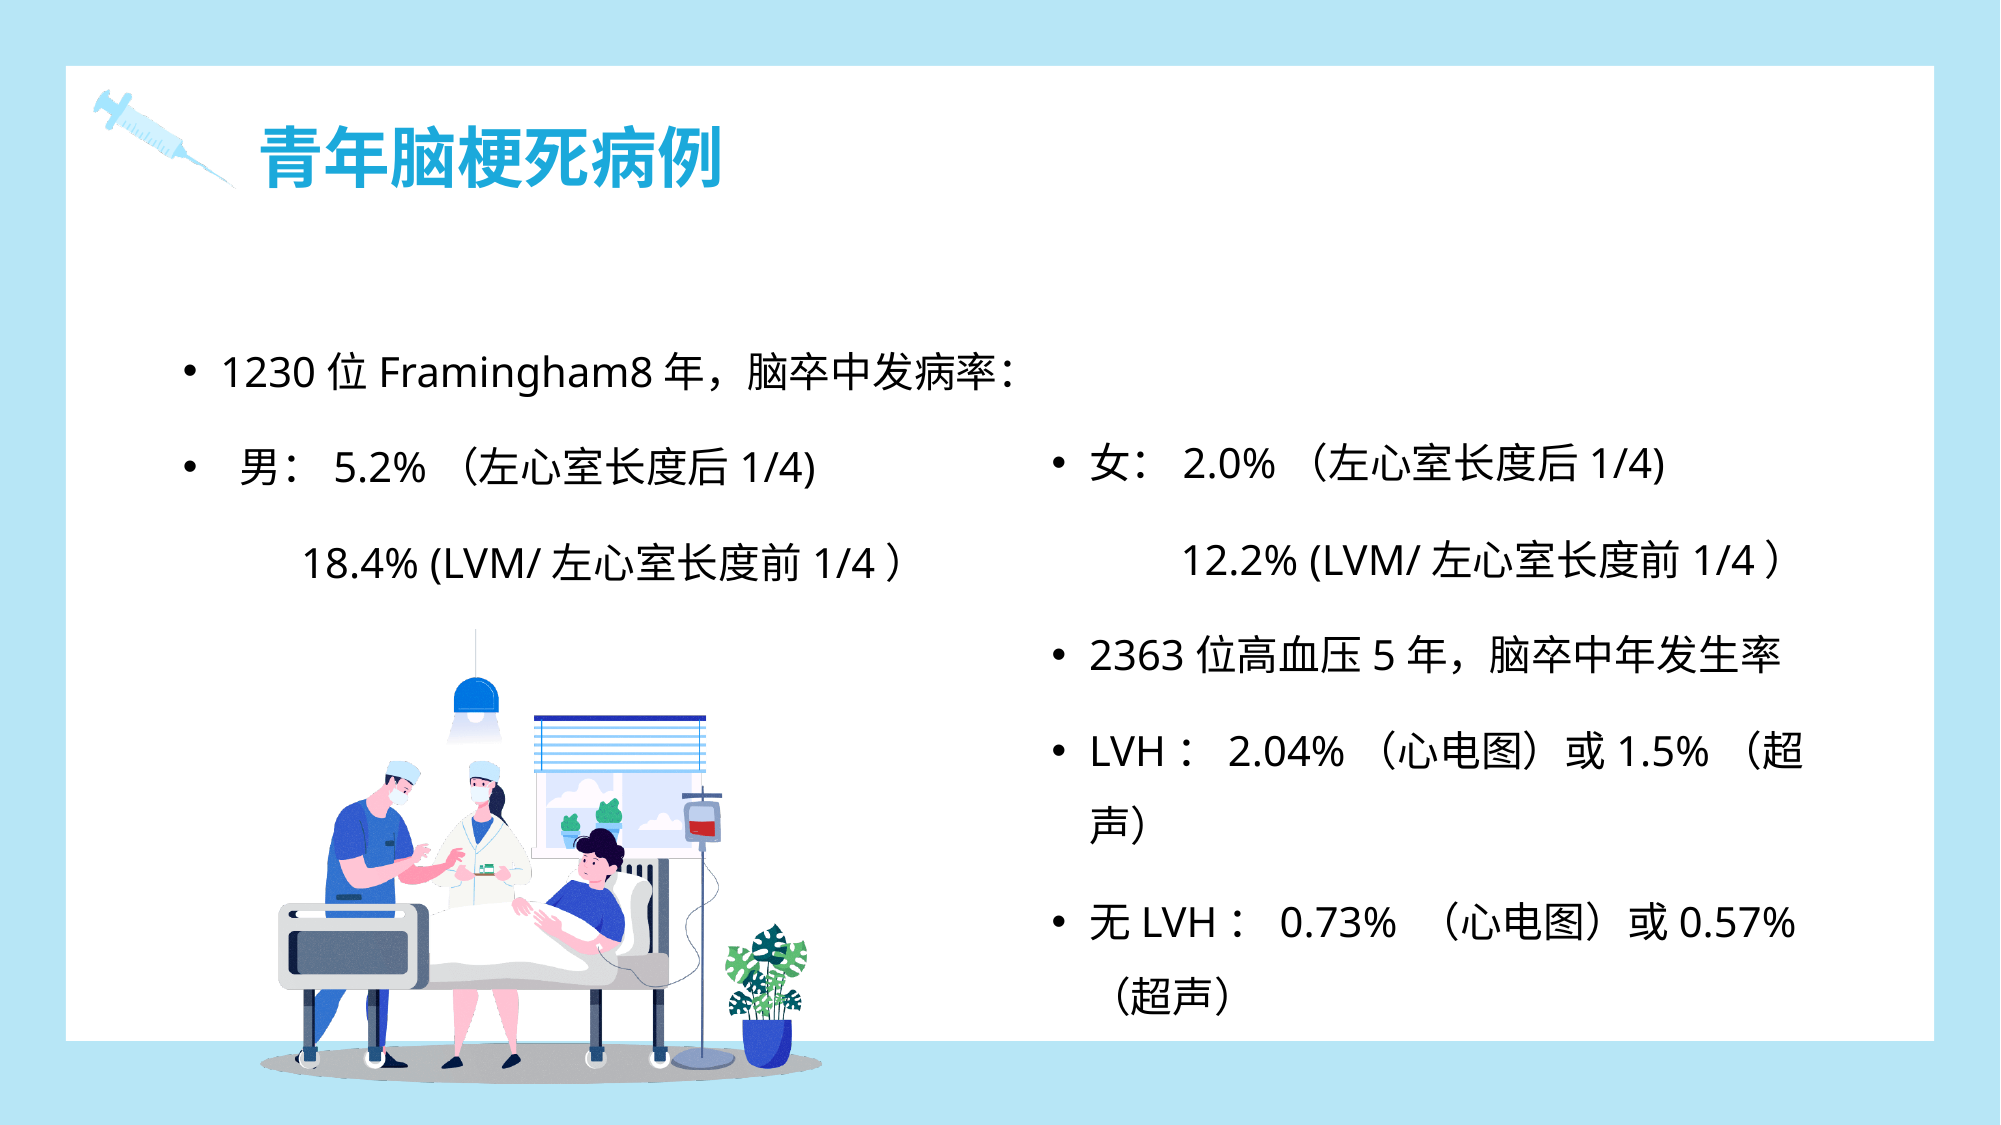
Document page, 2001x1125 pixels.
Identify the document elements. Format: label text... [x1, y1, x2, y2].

picture [78, 63, 258, 209]
text_box [65, 65, 1935, 1042]
text_box 女：2.0%（左心室长度后1/4) 12.2% (LVM/左心室长度前1/4） 2363位高血压5年，脑卒中年发生率 LVH：2.04%（心电图）或1.5%（超声） 无LVH：0.73% （心电图）或0.57%（超声） [1036, 404, 1855, 904]
text_box 青年脑梗死病例 [242, 107, 762, 197]
text_box 1230位Framingham8年，脑卒中发病率： 男：5.2%（左心室长度后1/4) 18.4% (LVM/左心室长度前1/4） [168, 313, 1350, 812]
picture [145, 511, 912, 1125]
